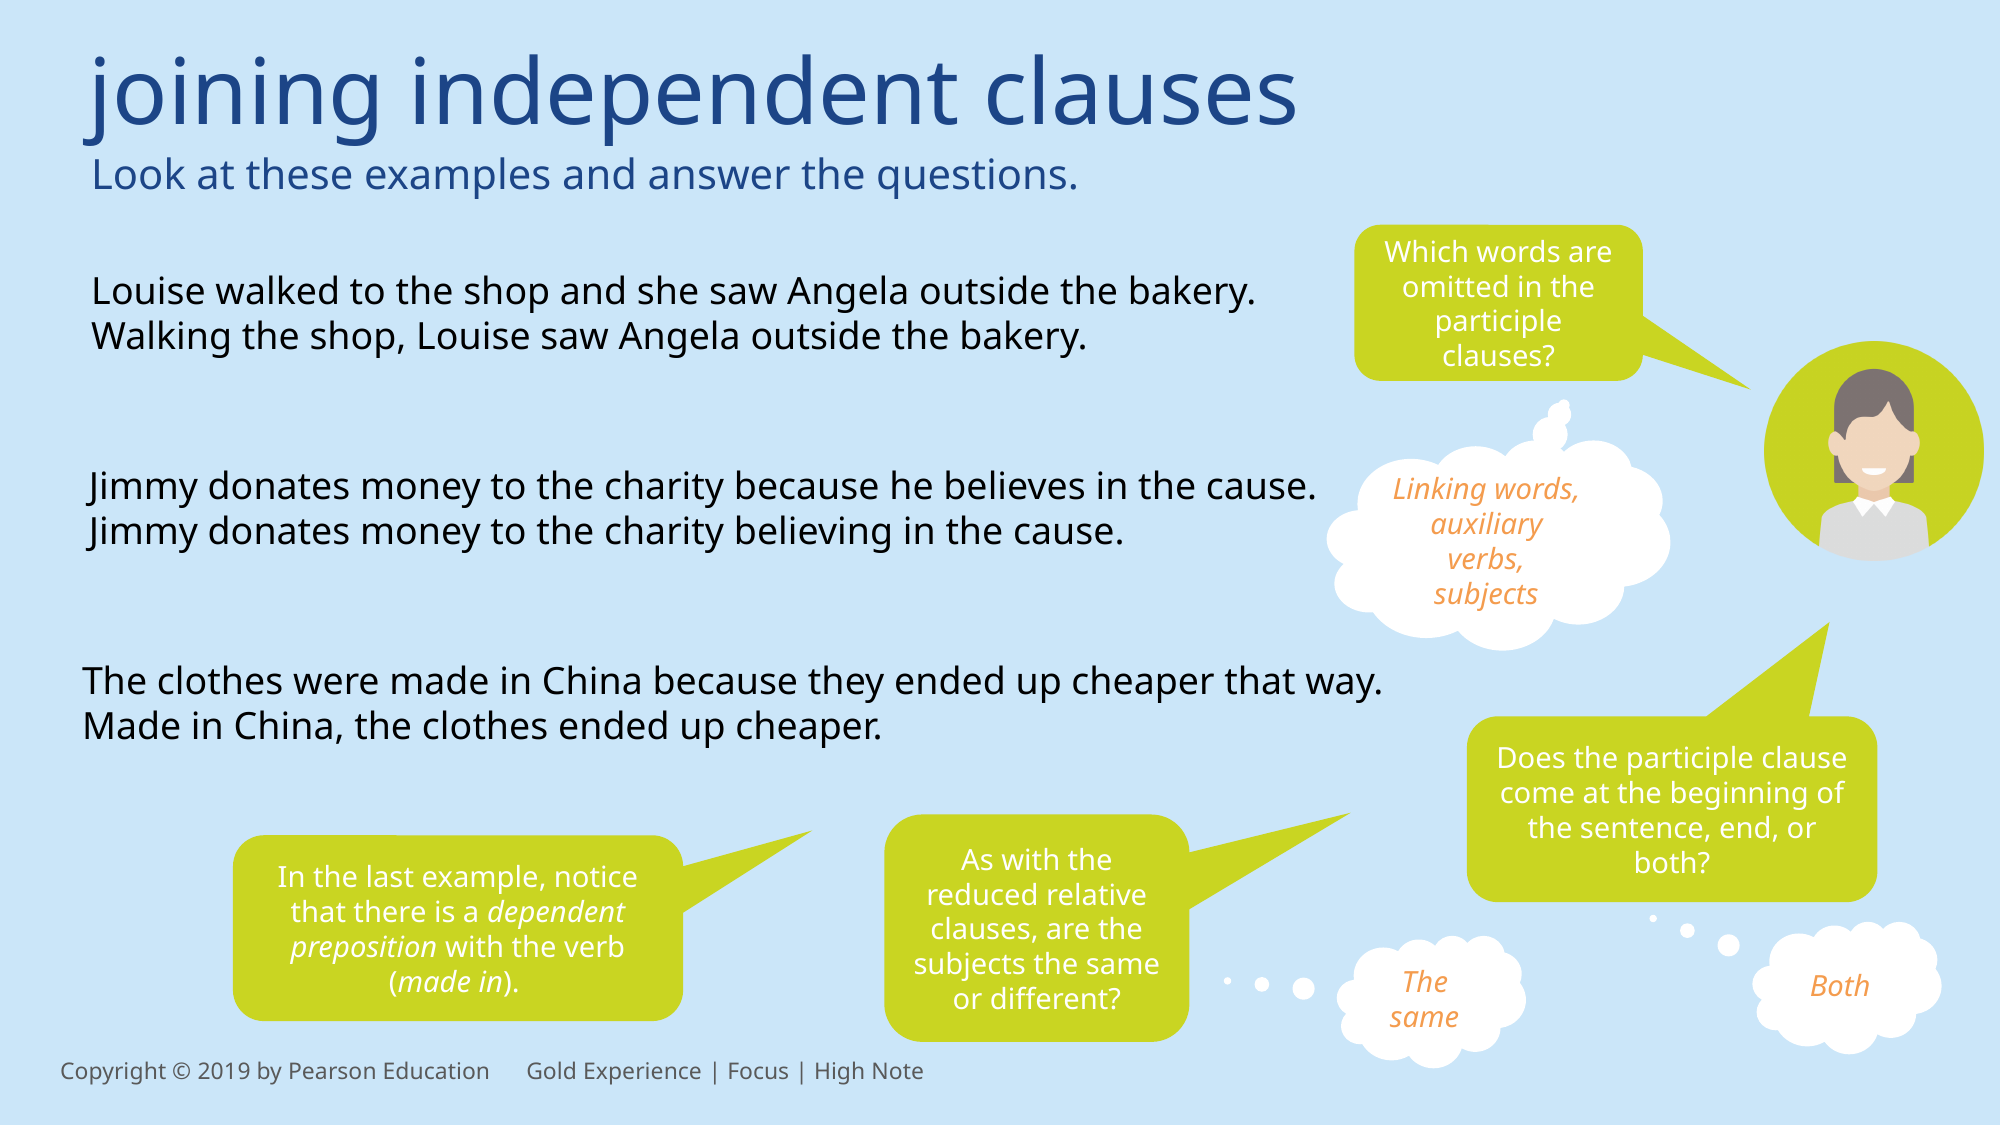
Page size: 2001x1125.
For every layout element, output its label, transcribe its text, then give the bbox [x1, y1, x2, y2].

footer Copyright © 2019 by Pearson Education Gold Experience | Focus | High Note [45, 1040, 1084, 1101]
text_box Which words are omitted in the participle clauses? [1354, 224, 1751, 390]
text_box Look at these examples and answer the questions. [76, 146, 1798, 214]
text_box joining independent clauses [73, 37, 1914, 171]
text_box The same [1292, 977, 1315, 1000]
text_box Both [1752, 921, 1942, 1055]
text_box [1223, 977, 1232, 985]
picture [1764, 341, 1984, 561]
text_box Both [1717, 934, 1740, 957]
text_box The same [1336, 935, 1526, 1069]
text_box In the last example, notice that there is a dependent preposition with the verb (made in). [232, 830, 813, 1022]
text_box Louise walked to the shop and she saw Angela outside the bakery. Walking the shop, Louise saw Angela outside the bakery. [76, 259, 1436, 356]
text_box Jimmy donates money to the charity because he believes in the cause. Jimmy donates money to the charity believing in the cause. [73, 454, 1433, 551]
text_box The same [1254, 977, 1270, 992]
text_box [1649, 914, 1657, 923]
text_box Linking words, auxiliary verbs, subjects [1326, 399, 1671, 651]
text_box As with the reduced relative clauses, are the subjects the same or different? [884, 812, 1351, 1042]
text_box The clothes were made in China because they ended up cheaper that way. Made in China, the clothes ended up cheaper. [67, 649, 1427, 746]
text_box Both [1680, 923, 1695, 939]
text_box Does the participle clause come at the beginning of the sentence, end, or both? [1466, 621, 1878, 903]
